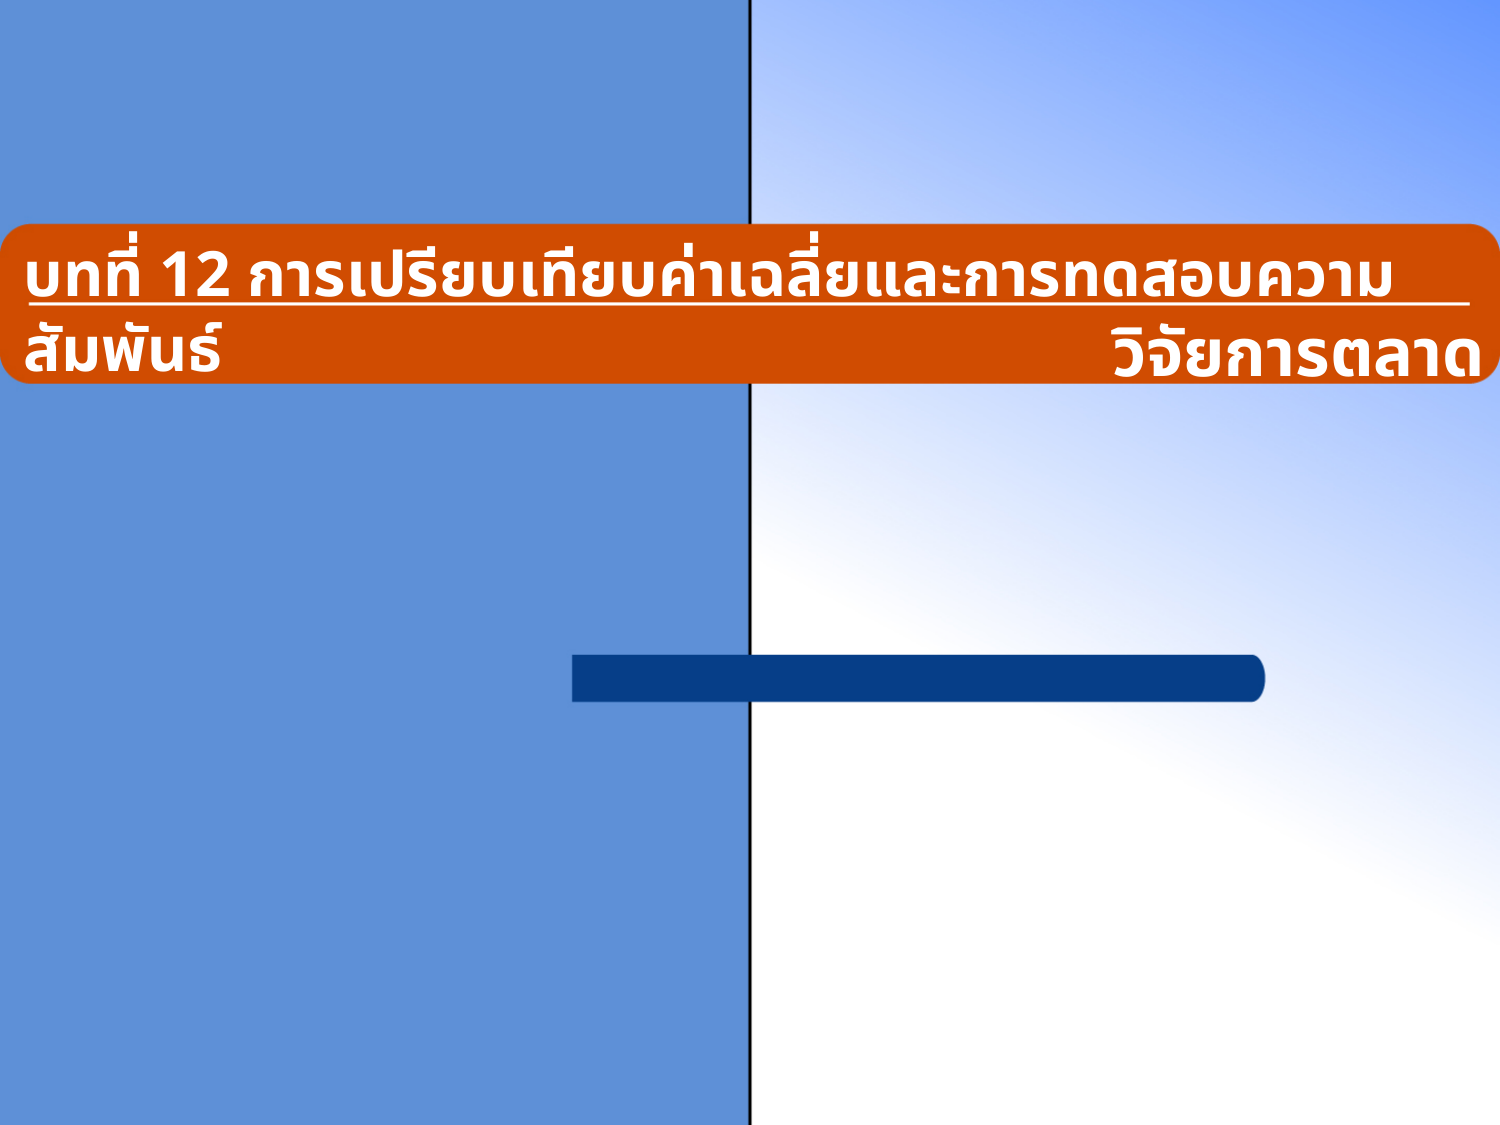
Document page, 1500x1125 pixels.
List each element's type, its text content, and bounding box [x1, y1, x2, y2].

picture [0, 0, 1500, 1125]
text_box วิจัยการตลาด [47, 302, 1500, 398]
text_box บทที่ 12 การเปรียบเทียบค่าเฉลี่ยและการทดสอบความสัมพันธ์ [23, 227, 1477, 392]
